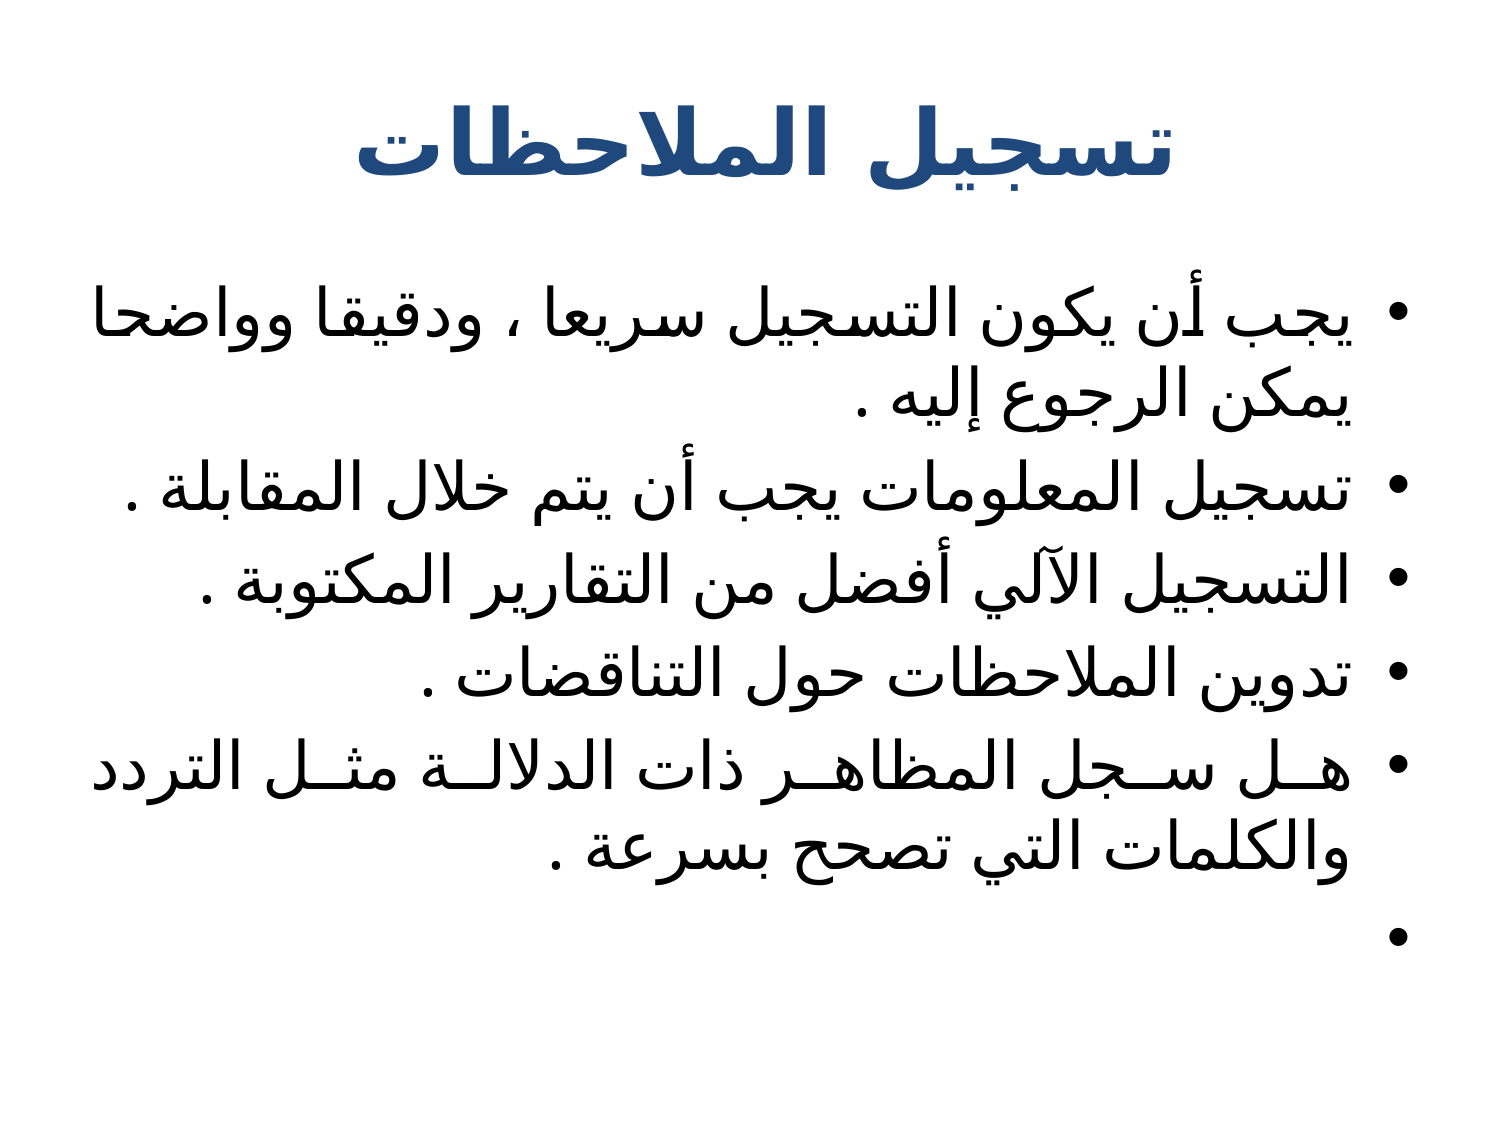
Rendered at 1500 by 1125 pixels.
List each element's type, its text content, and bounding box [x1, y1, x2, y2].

list يجب أن يكون التسجيل سريعا ، ودقيقا وواضحا يمكن الرجوع إليه . تسجيل المعلومات يجب أن يتم خلال المقابلة . التسجيل الآلي أفضل من التقارير المكتوبة . تدوين الملاحظات حول التناقضات . هل سجل المظاهر ذات الدلالة مثل التردد والكلمات التي تصحح بسرعة . [75, 262, 1425, 1005]
title تسجيل الملاحظات [75, 45, 1425, 233]
